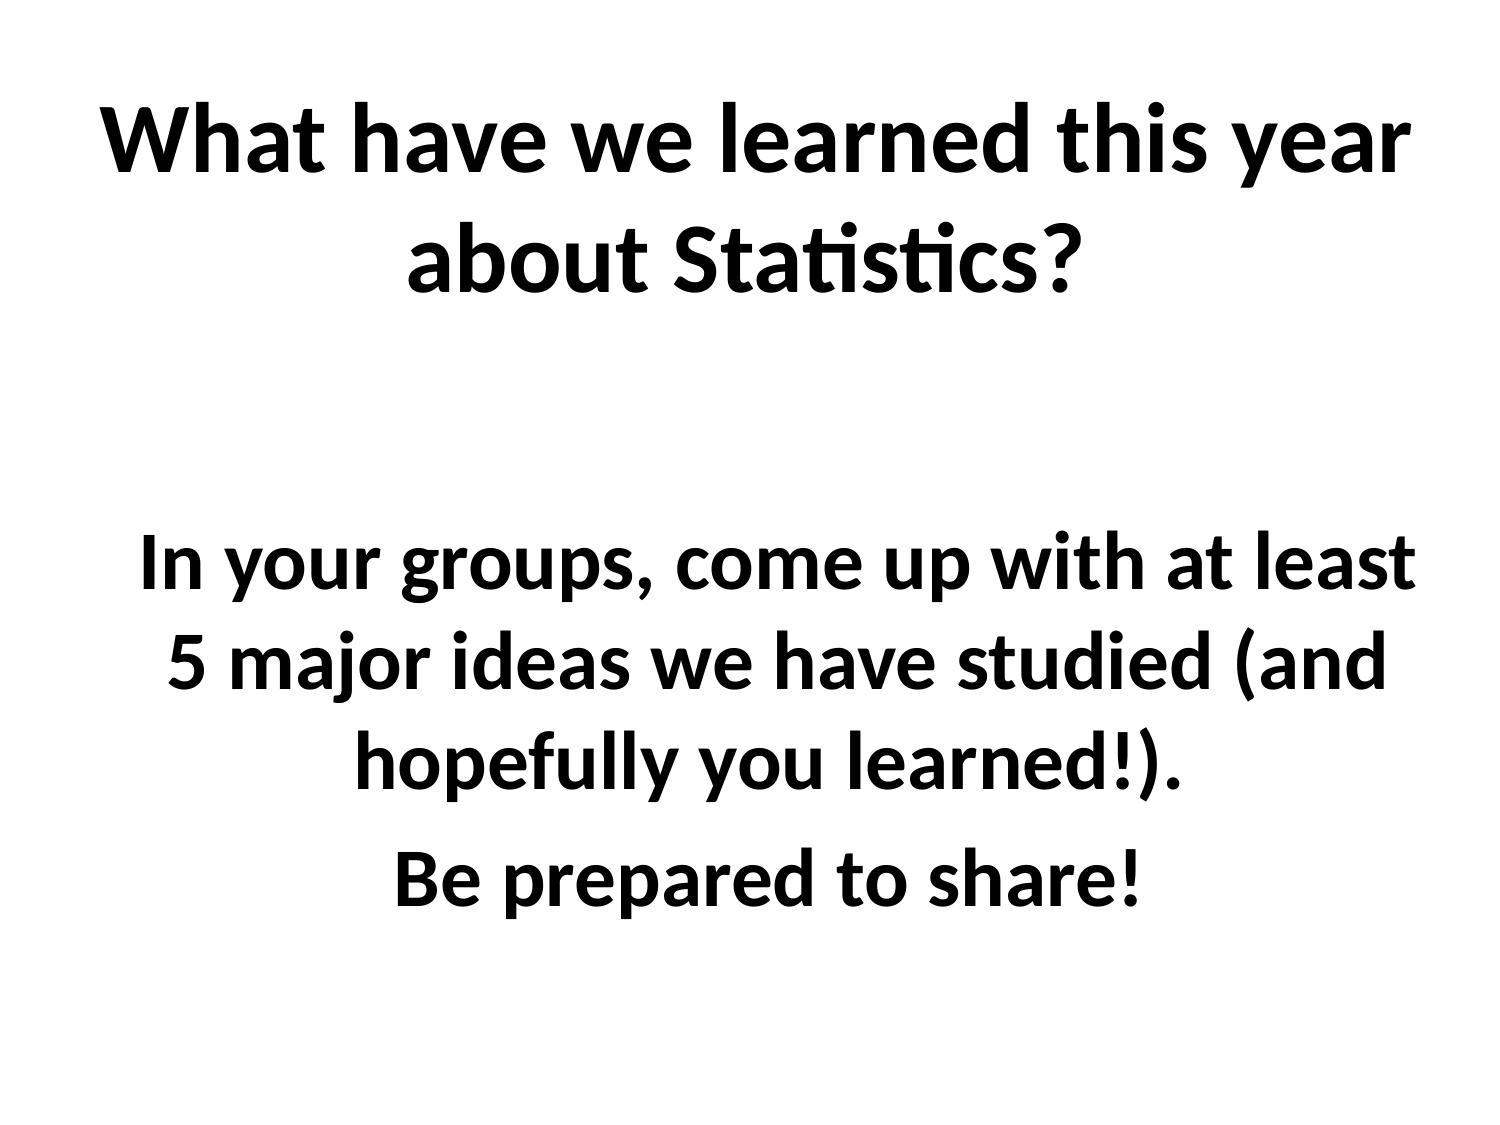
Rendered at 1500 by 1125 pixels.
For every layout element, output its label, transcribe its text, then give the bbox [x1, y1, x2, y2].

subtitle In your groups, come up with at least 5 major ideas we have studied (and hopefully you learned!). Be prepared to share! [112, 498, 1445, 787]
title What have we learned this year about Statistics? [69, 71, 1445, 313]
